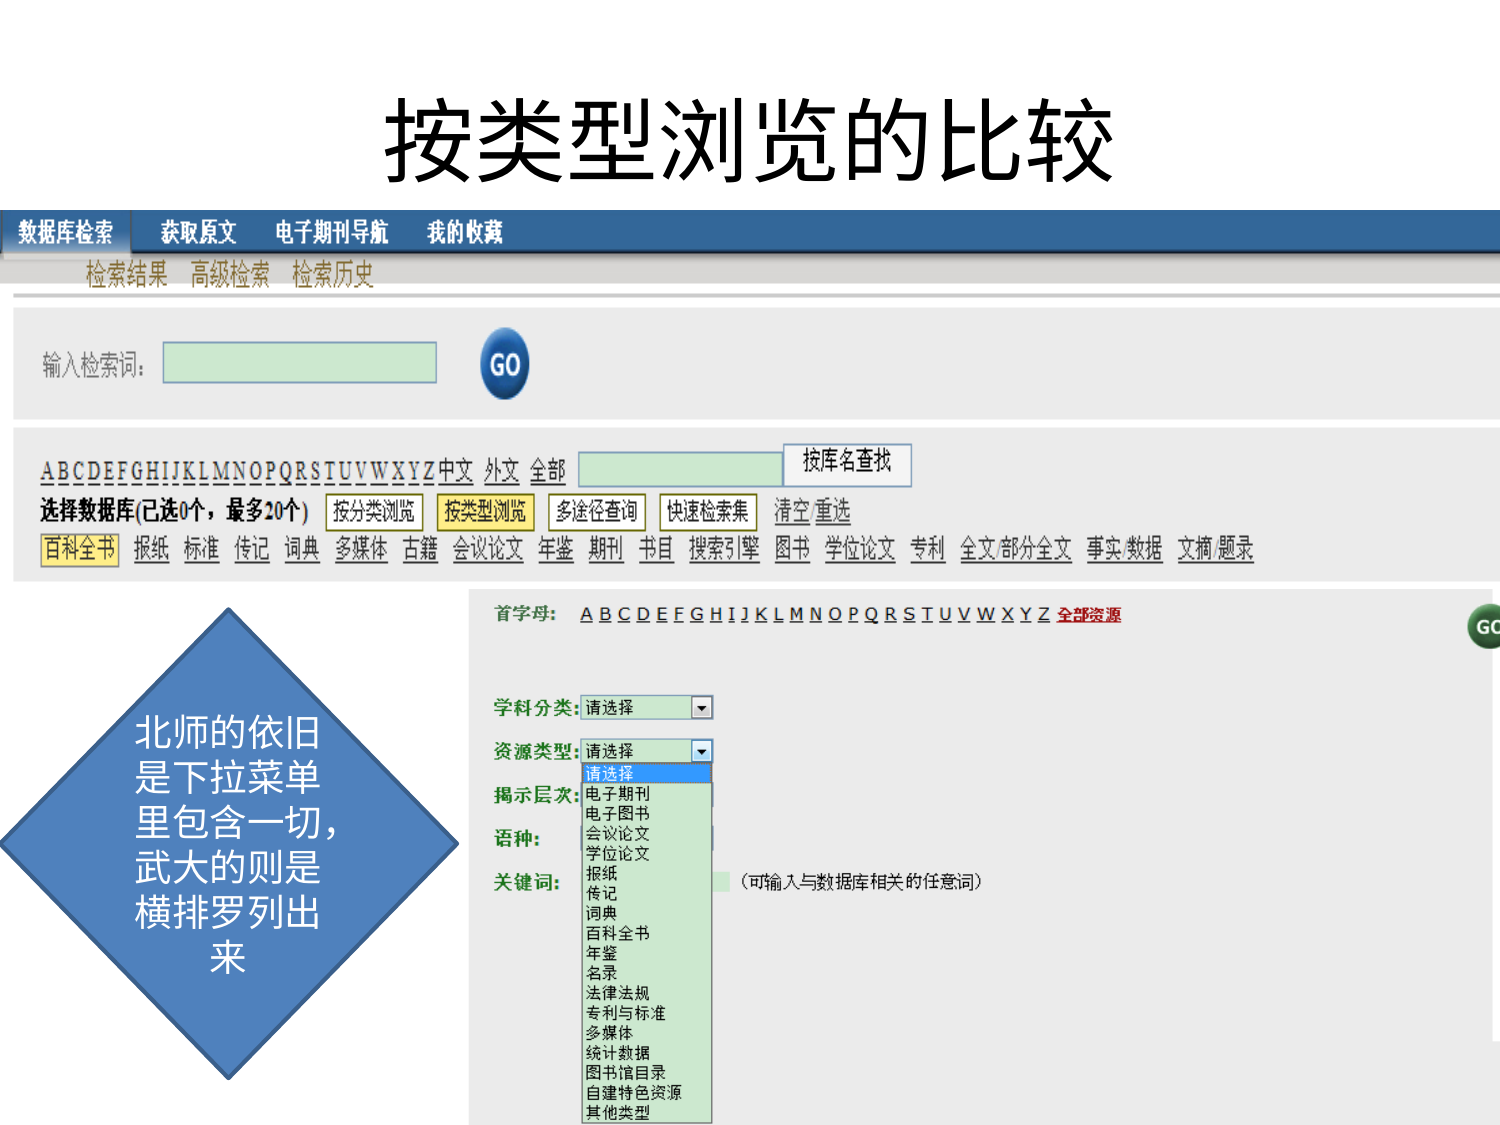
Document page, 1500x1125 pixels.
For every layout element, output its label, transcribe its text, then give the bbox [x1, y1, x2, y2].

picture [0, 210, 1500, 1125]
text_box 北师的依旧是下拉菜单里包含一切，武大的则是横排罗列出来 [0, 607, 460, 1081]
title 按类型浏览的比较 [75, 45, 1425, 209]
